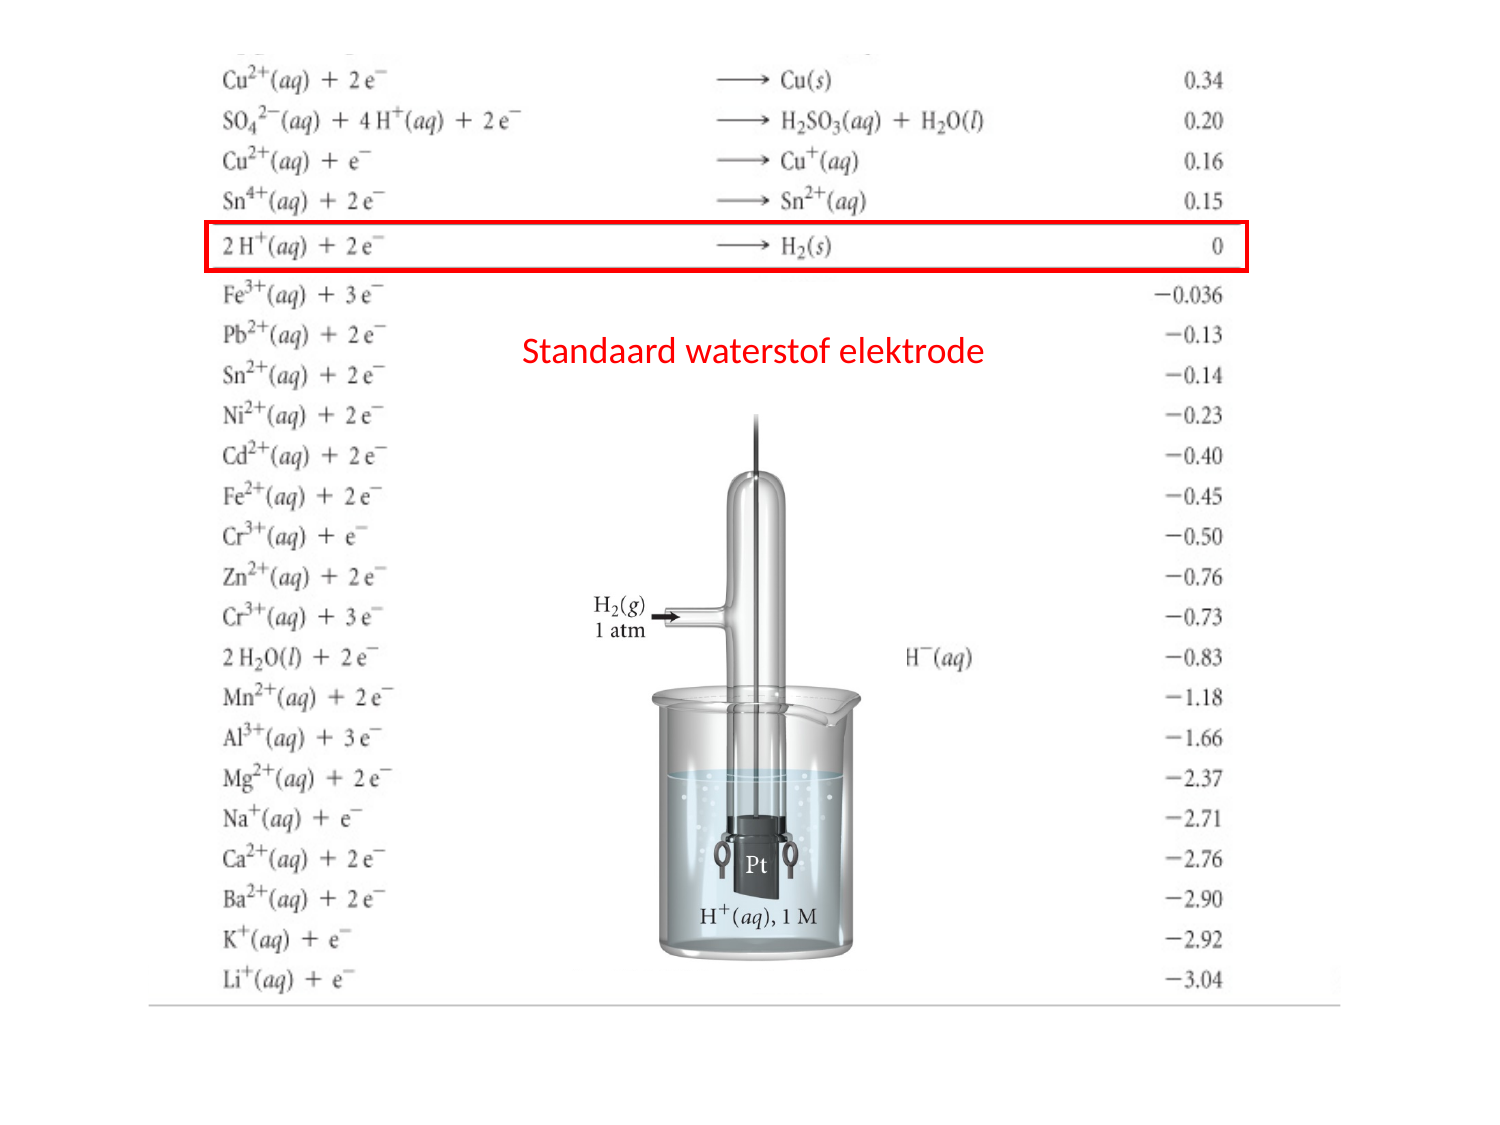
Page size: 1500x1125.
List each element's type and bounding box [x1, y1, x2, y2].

picture [148, 54, 1341, 1023]
